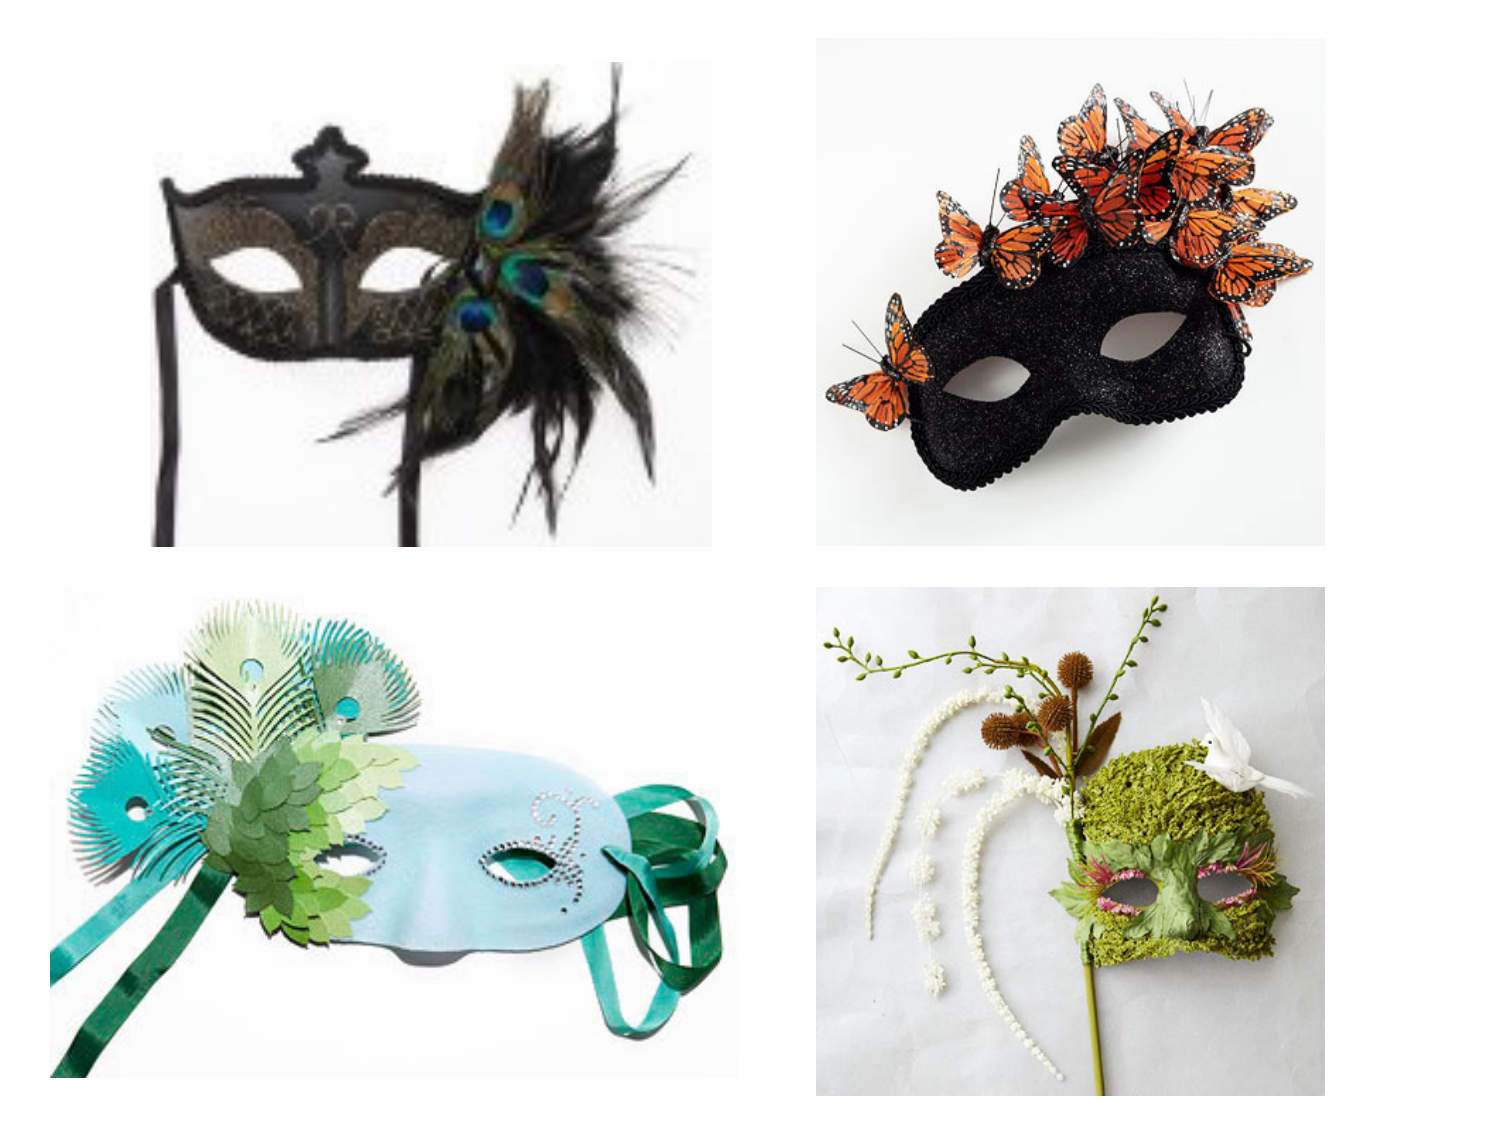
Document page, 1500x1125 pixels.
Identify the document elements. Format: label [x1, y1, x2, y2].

picture [149, 62, 712, 547]
picture [816, 587, 1326, 1097]
picture [816, 37, 1326, 547]
picture [49, 587, 738, 1078]
